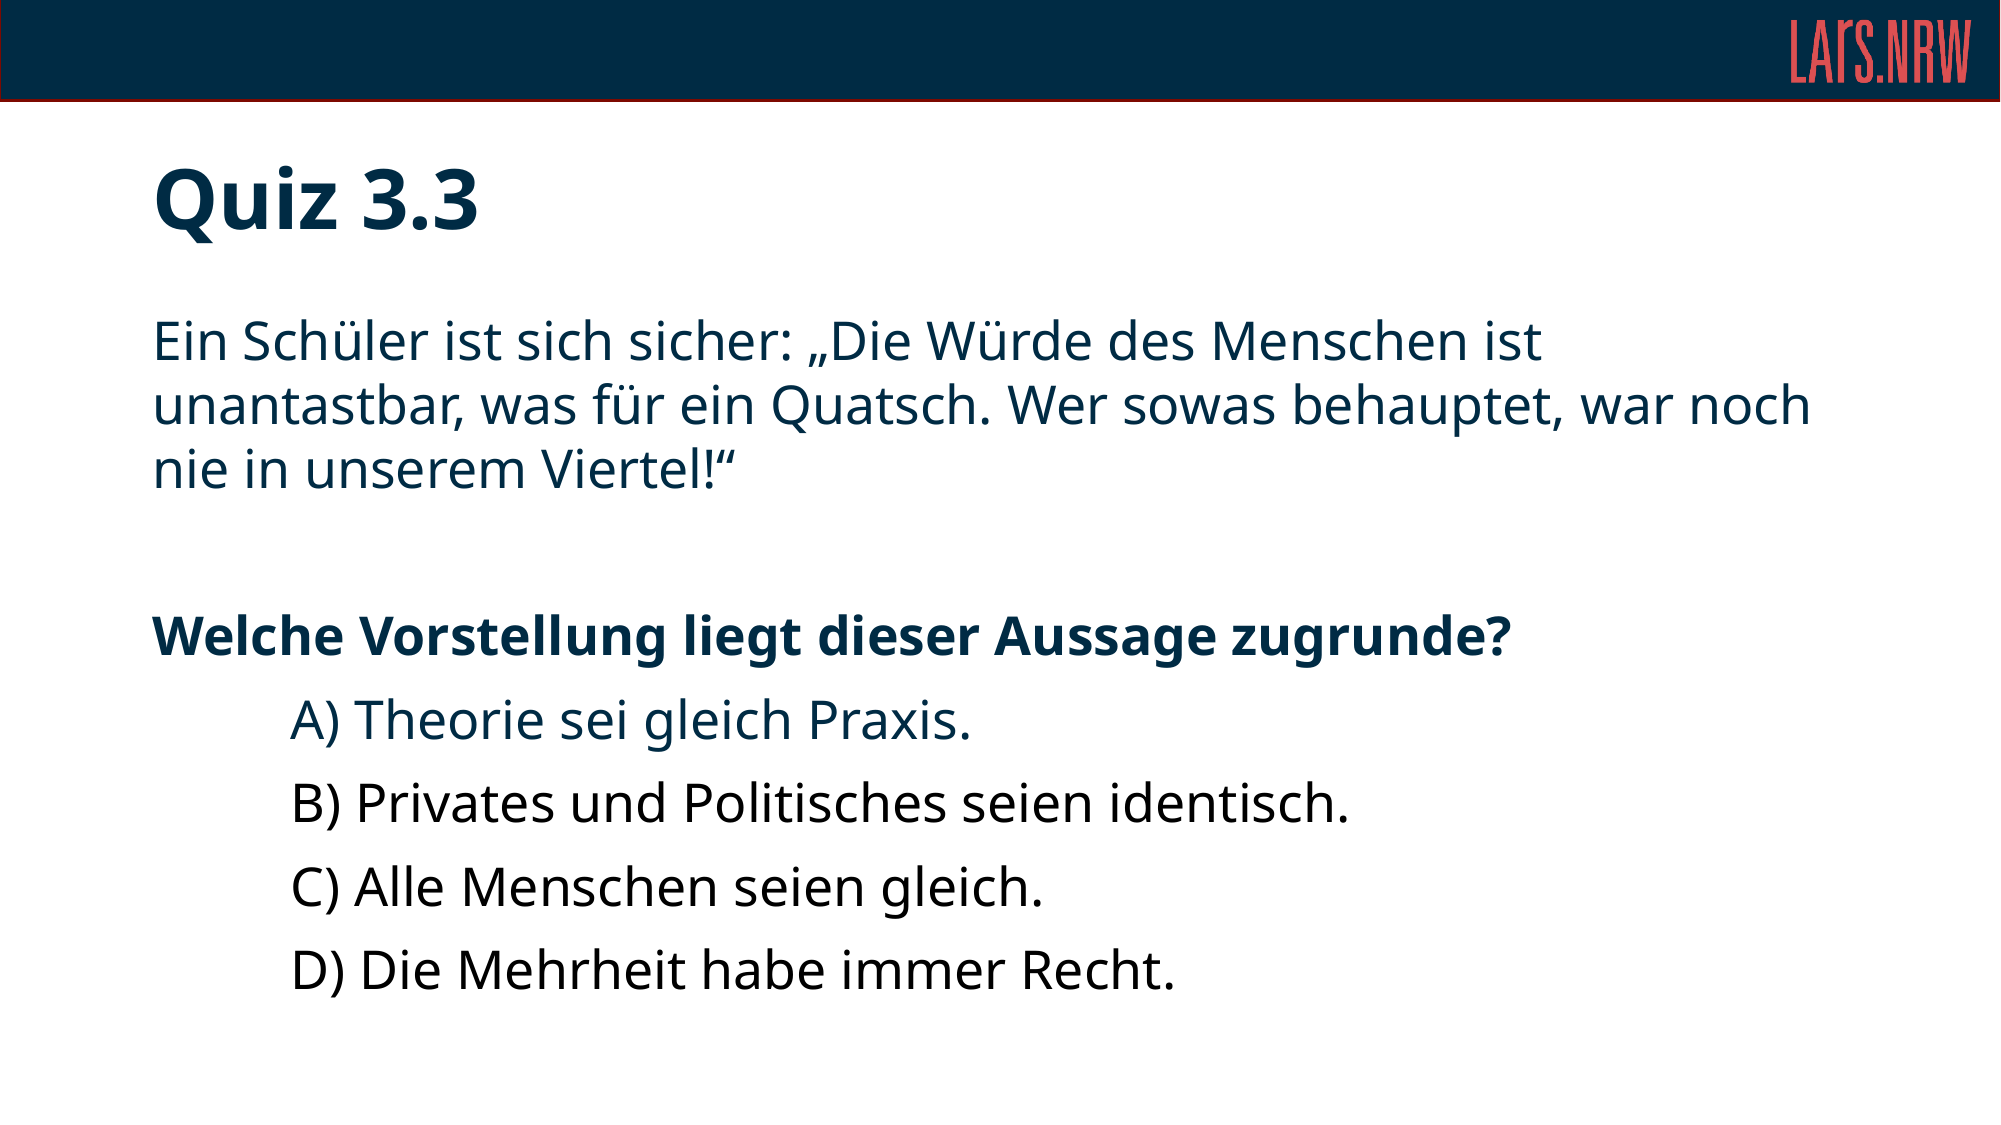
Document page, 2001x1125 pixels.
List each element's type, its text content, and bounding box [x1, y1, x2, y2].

picture [1773, 6, 1977, 99]
list Ein Schüler ist sich sicher: „Die Würde des Menschen ist unantastbar, was für ein Quatsch. Wer sowas behauptet, war noch nie in unserem Viertel!“ Welche Vorstellung liegt dieser Aussage zugrunde? A) Theorie sei gleich Praxis. B) Privates und Politisches seien identisch. C) Alle Menschen seien gleich. D) Die Mehrheit habe immer Recht. [137, 299, 1863, 1014]
title Quiz 3.3 [137, 128, 1863, 278]
